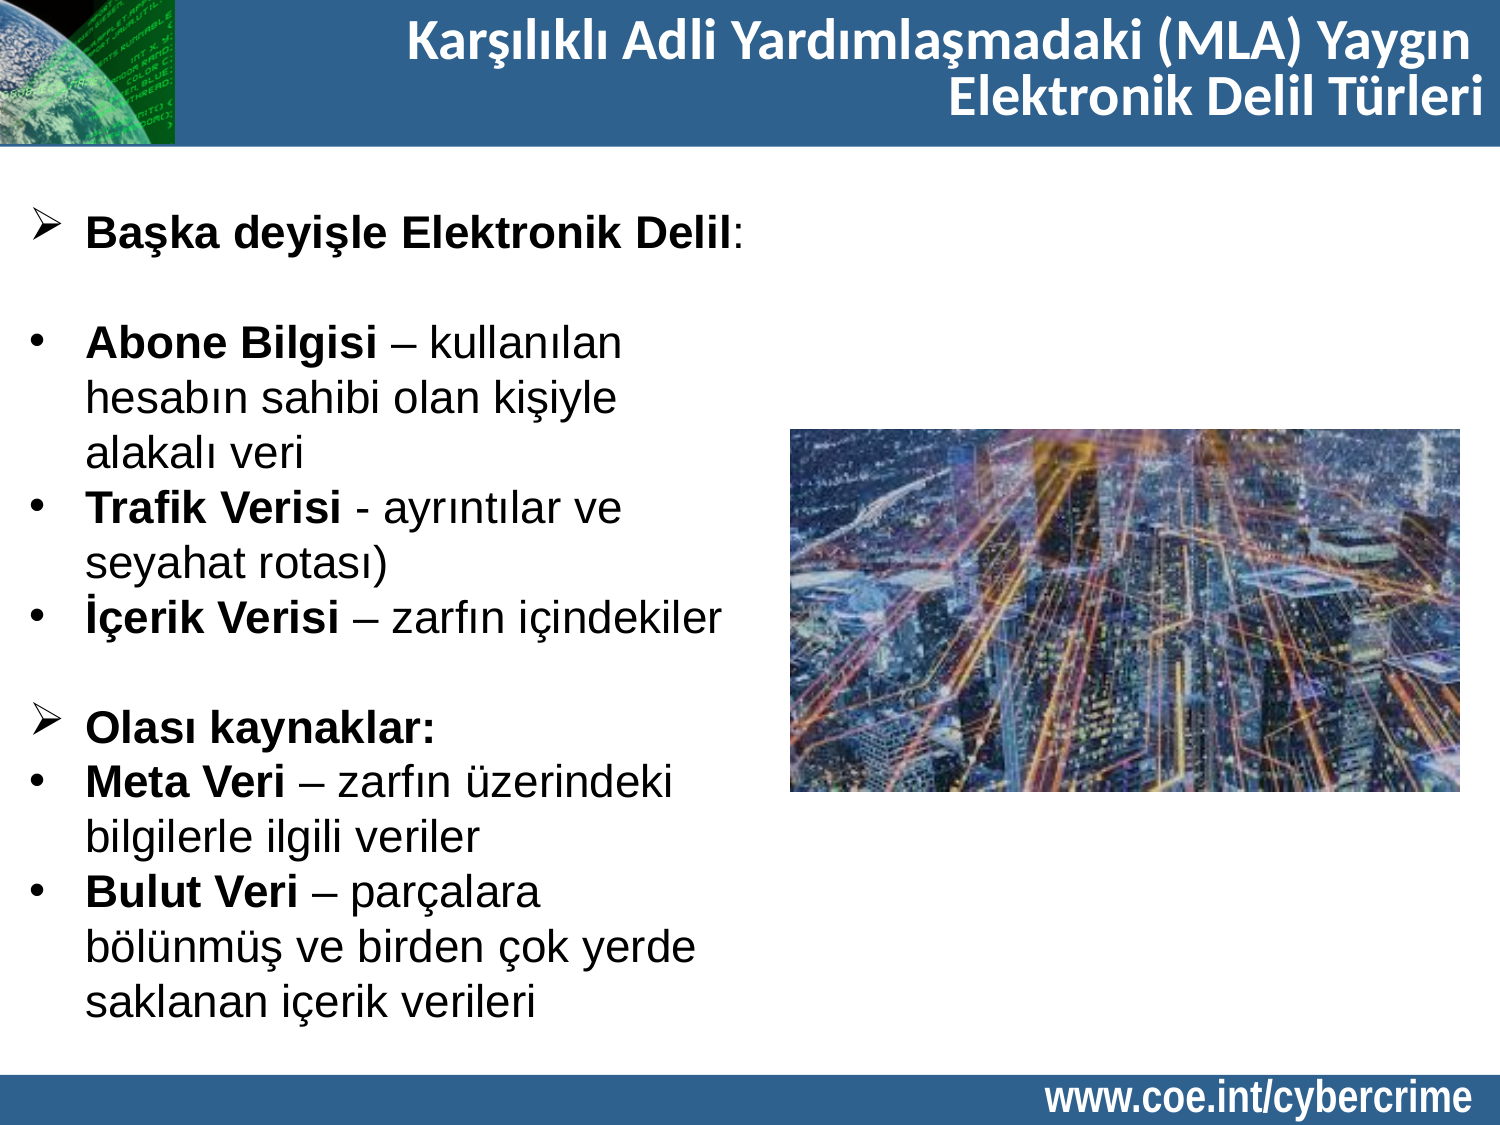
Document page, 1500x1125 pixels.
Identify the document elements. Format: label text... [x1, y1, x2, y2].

text_box Başka deyişle Elektronik Delil: Abone Bilgisi – kullanılan hesabın sahibi olan kişiyle alakalı veri Trafik Verisi - ayrıntılar ve seyahat rotası) İçerik Verisi – zarfın içindekiler Olası kaynaklar: Meta Veri – zarfın üzerindeki bilgilerle ilgili veriler Bulut Veri – parçalara bölünmüş ve birden çok yerde saklanan içerik verileri [14, 195, 765, 1035]
picture [0, 0, 175, 144]
text_box Karşılıklı Adli Yardımlaşmadaki (MLA) Yaygın Elektronik Delil Türleri [177, 0, 1500, 149]
picture [790, 429, 1460, 792]
text_box www.coe.int/cybercrime [1030, 1059, 1500, 1125]
text_box [0, 1073, 1030, 1125]
